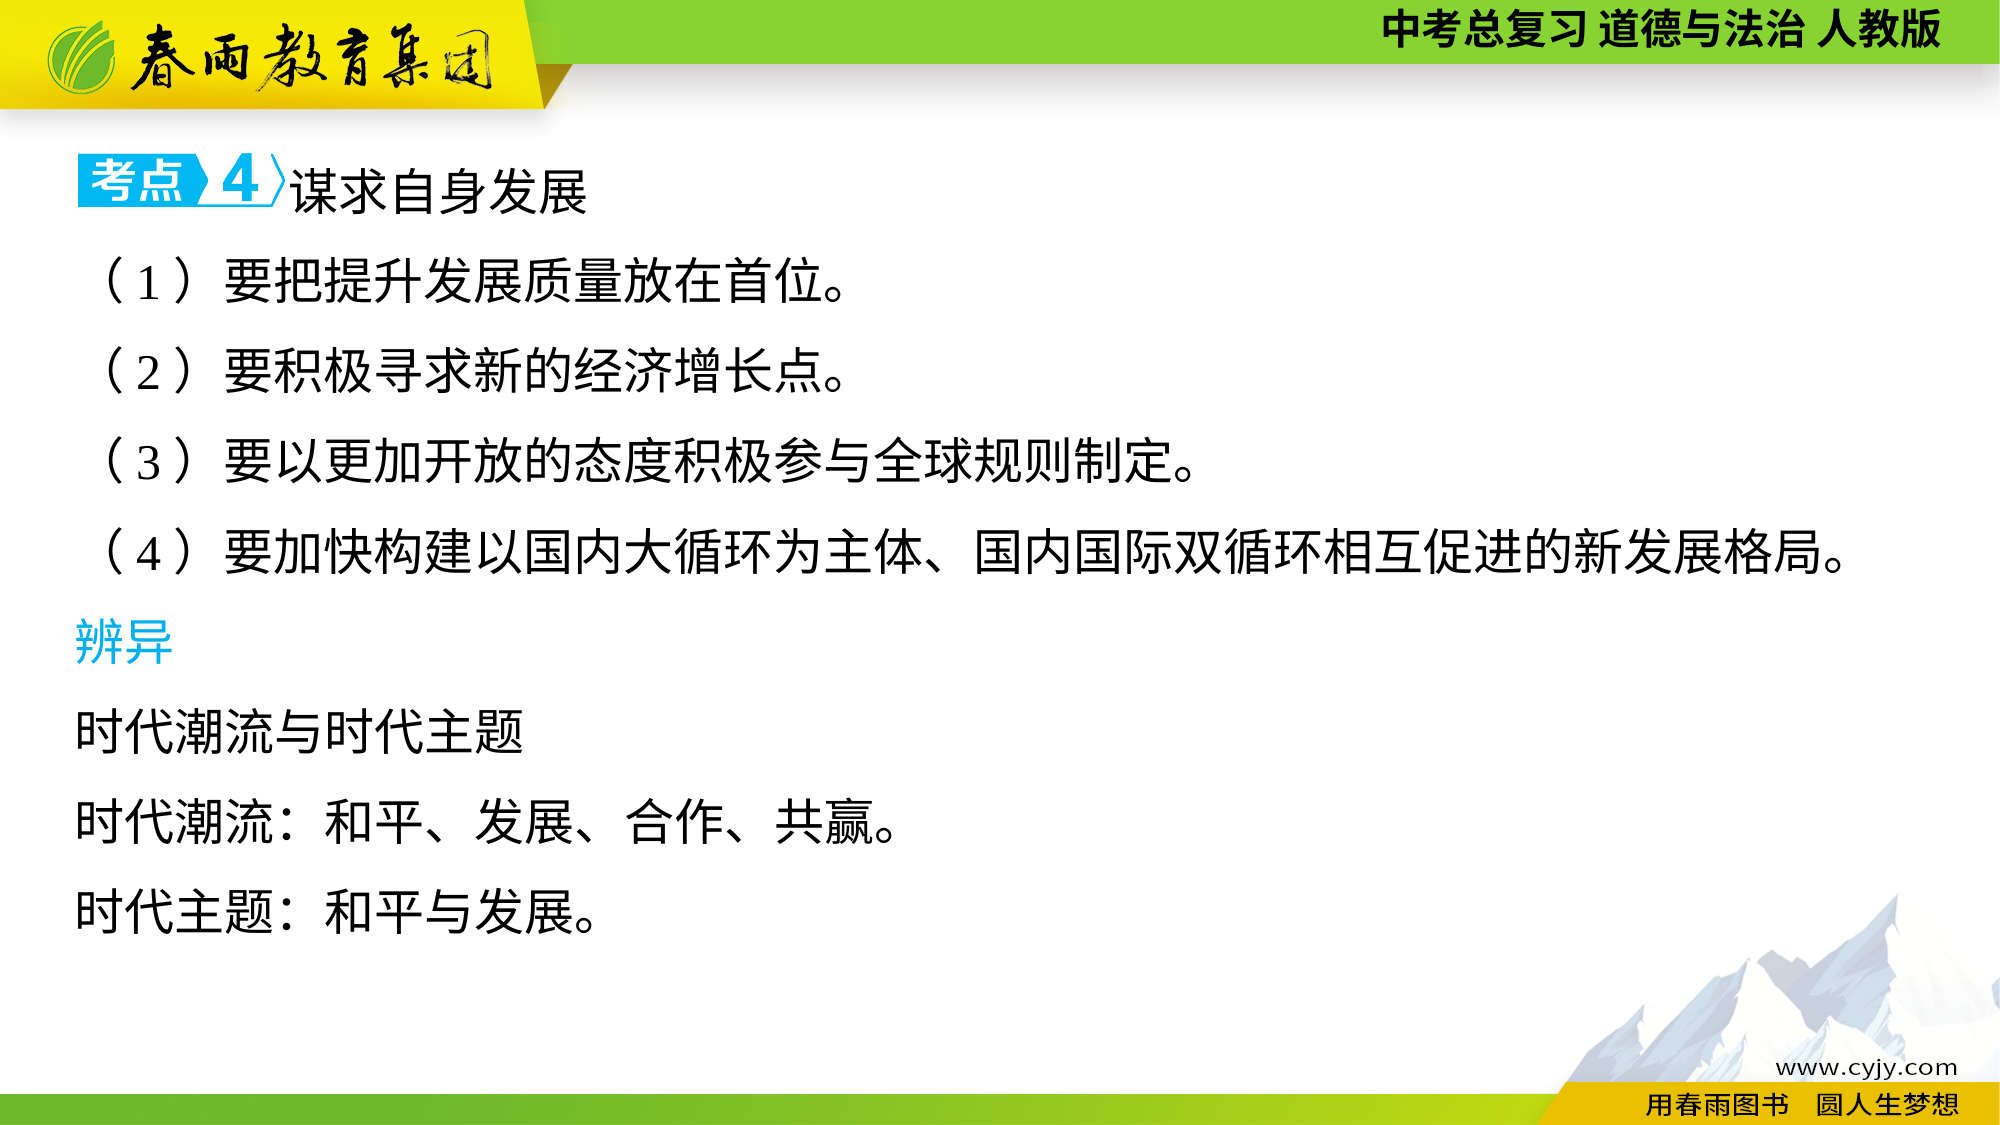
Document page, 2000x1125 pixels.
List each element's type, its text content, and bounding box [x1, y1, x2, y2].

list 谋求自身发展 （1）要把提升发展质量放在首位。 （2）要积极寻求新的经济增长点。 （3）要以更加开放的态度积极参与全球规则制定。 （4）要加快构建以国内大循环为主体、国内国际双循环相互促进的新发展格局。 辨异 时代潮流与时代主题 时代潮流：和平、发展、合作、共赢。 时代主题：和平与发展。 [59, 122, 1944, 944]
picture [0, 0, 2000, 1125]
